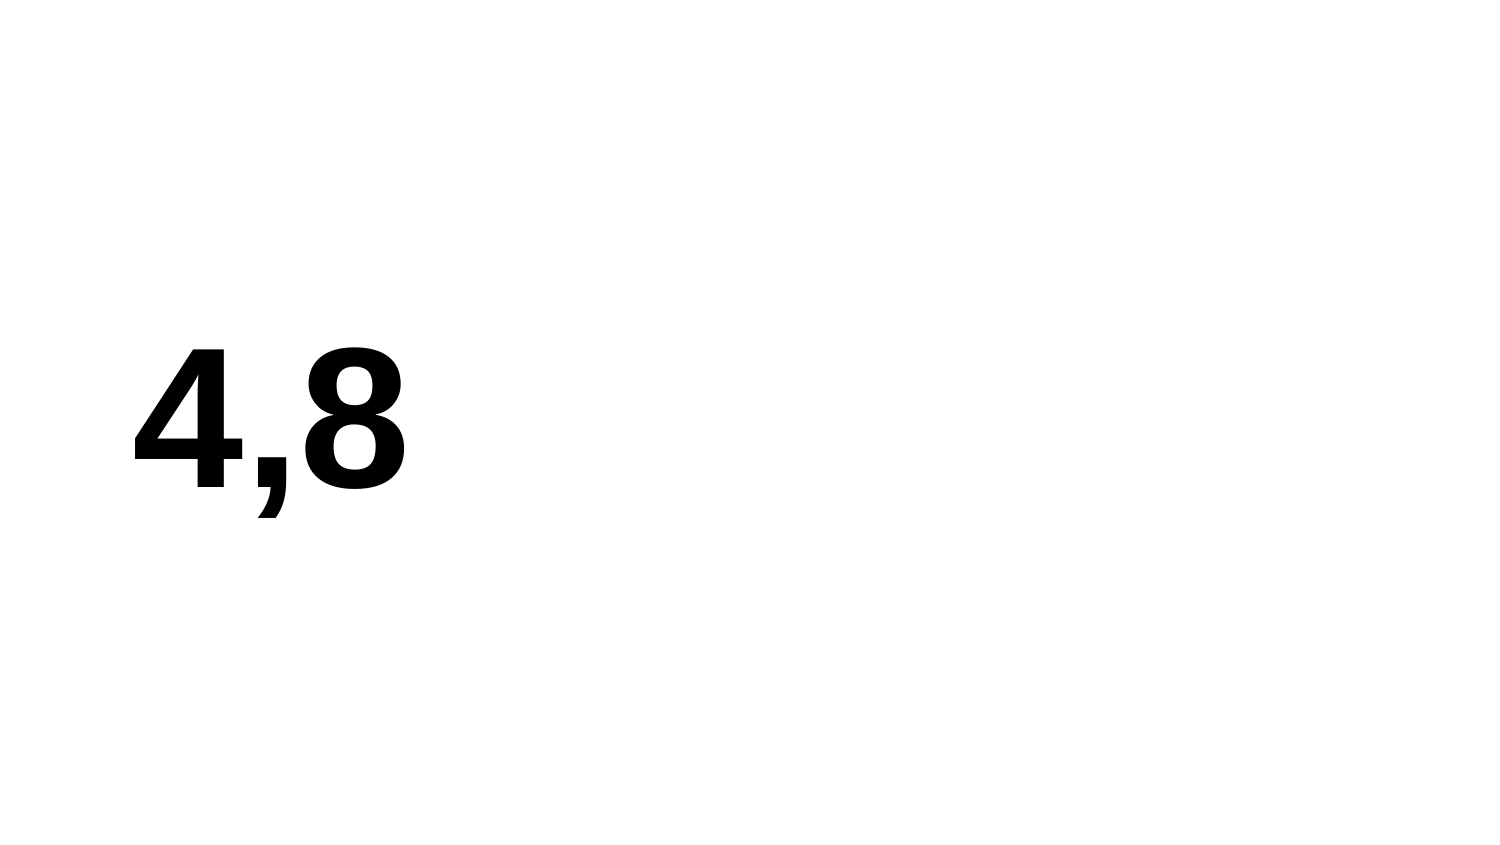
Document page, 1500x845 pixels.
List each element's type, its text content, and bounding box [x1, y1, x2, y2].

text_box 4,8 [132, 295, 969, 520]
